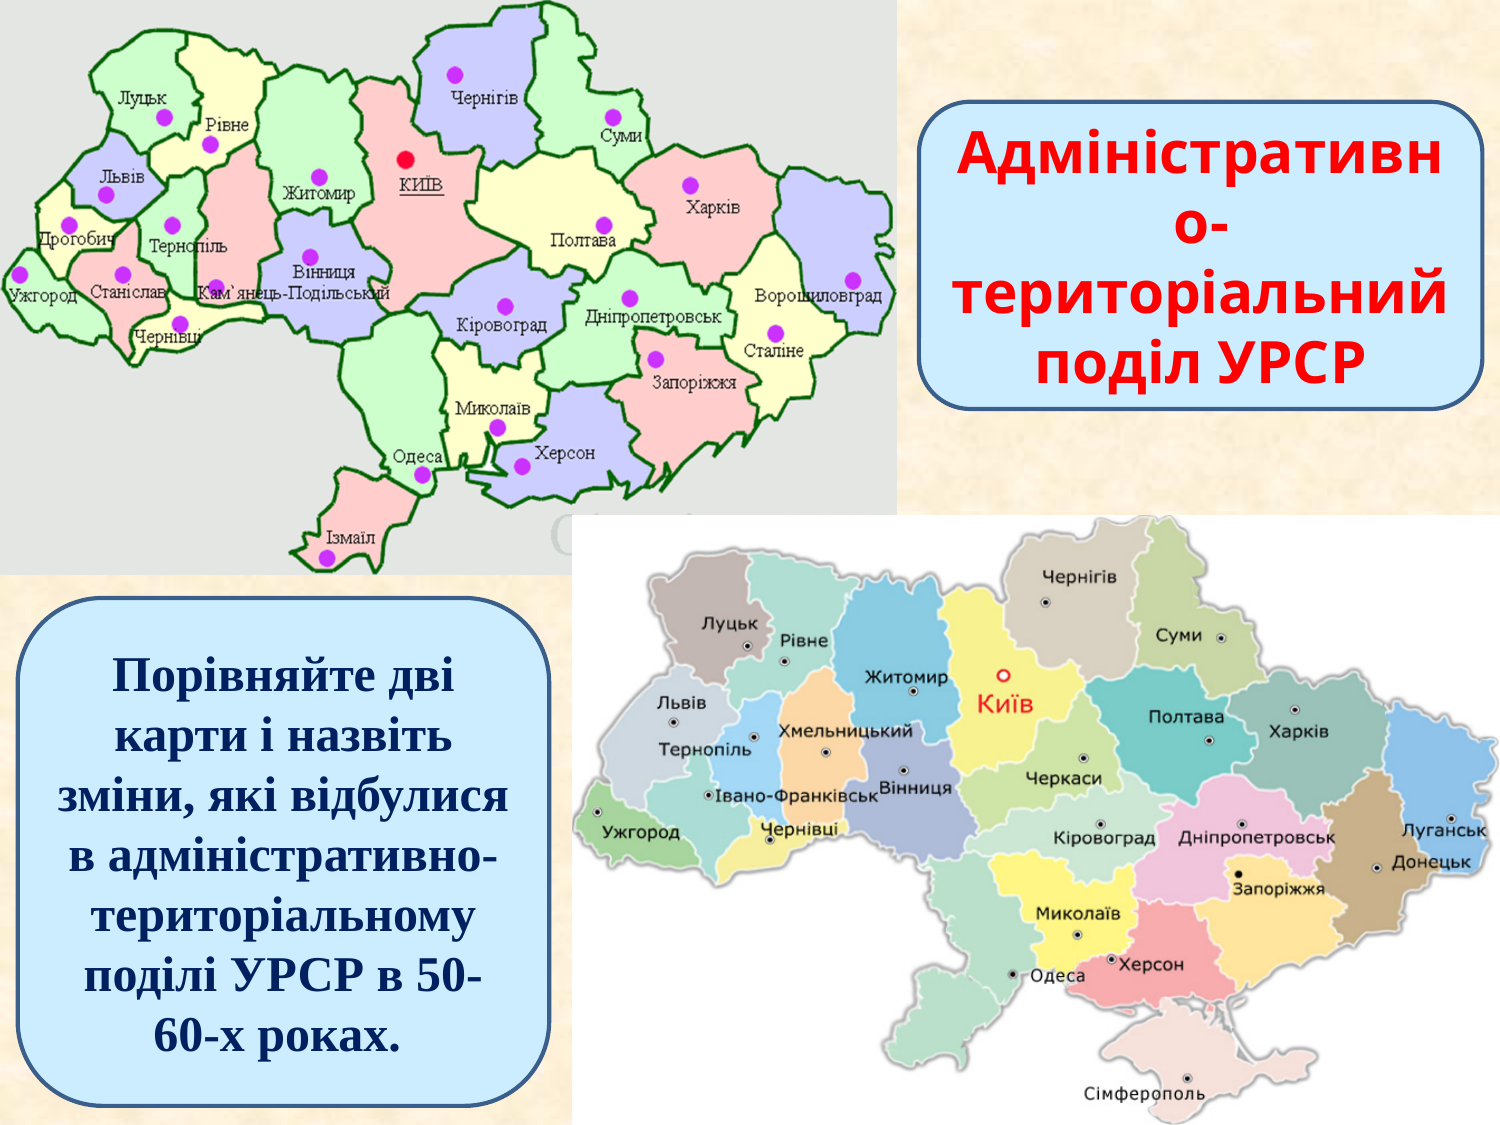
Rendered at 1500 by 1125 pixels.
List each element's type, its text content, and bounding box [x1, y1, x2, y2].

text_box Порівняйте дві карти і назвіть зміни, які відбулися в адміністративно-територіальному поділі УРСР в 50-60-х роках. [15, 595, 552, 1108]
text_box Адміністративно-територіальний поділ УРСР [916, 99, 1485, 412]
picture [0, 0, 1500, 1125]
